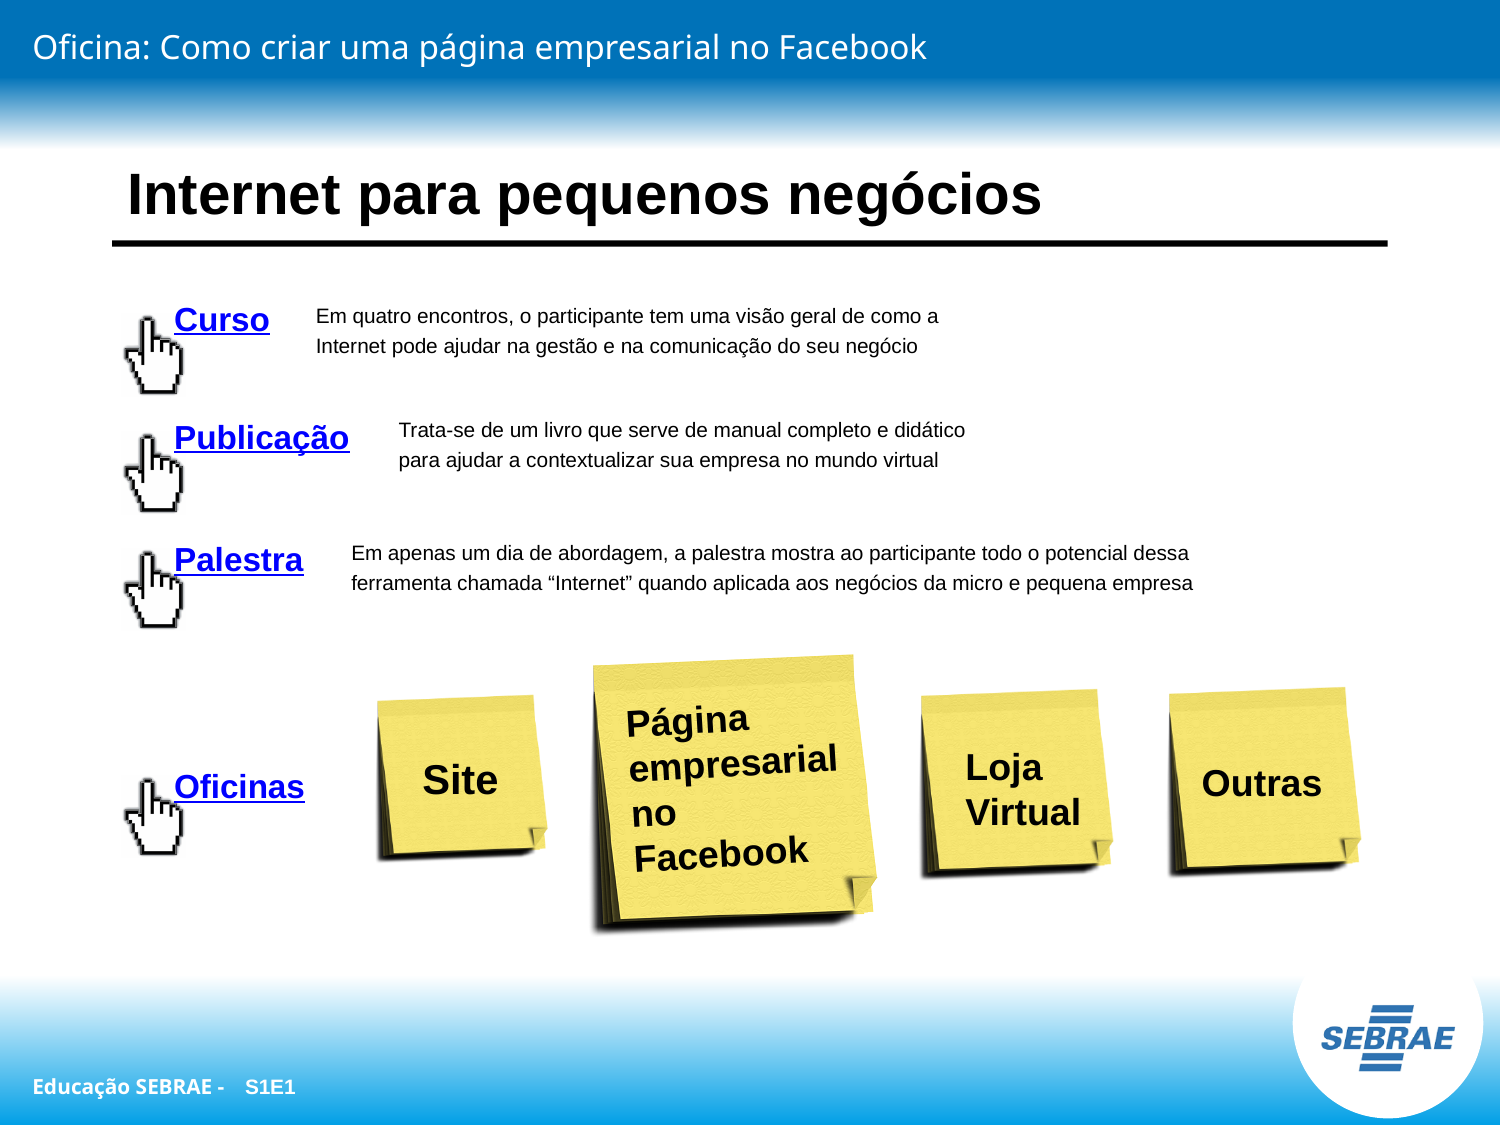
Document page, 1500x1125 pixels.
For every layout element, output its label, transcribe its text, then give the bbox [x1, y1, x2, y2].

picture [121, 313, 186, 397]
text_box Internet para pequenos negócios [112, 148, 1388, 234]
picture [371, 692, 550, 867]
picture [121, 431, 186, 515]
picture [915, 687, 1117, 884]
text_box S1E1 [230, 1065, 337, 1106]
text_box Oficinas [159, 758, 363, 813]
text_box Trata-se de um livro que serve de manual completo e didático para ajudar a contextualizar sua empresa no mundo virtual [383, 404, 993, 480]
picture [1163, 685, 1365, 882]
text_box Curso [159, 290, 337, 346]
text_box Em apenas um dia de abordagem, a palestra mostra ao participante todo o potencial dessa ferramenta chamada “Internet” quando aplicada aos negócios da micro e pequena empresa [336, 527, 1217, 602]
text_box Em quatro encontros, o participante tem uma visão geral de como a Internet pode ajudar na gestão e na comunicação do seu negócio [301, 290, 975, 366]
text_box Palestra [159, 531, 336, 586]
picture [121, 774, 186, 858]
picture [1316, 999, 1463, 1076]
text_box Publicação [159, 408, 383, 464]
picture [121, 547, 186, 631]
picture [584, 651, 881, 941]
